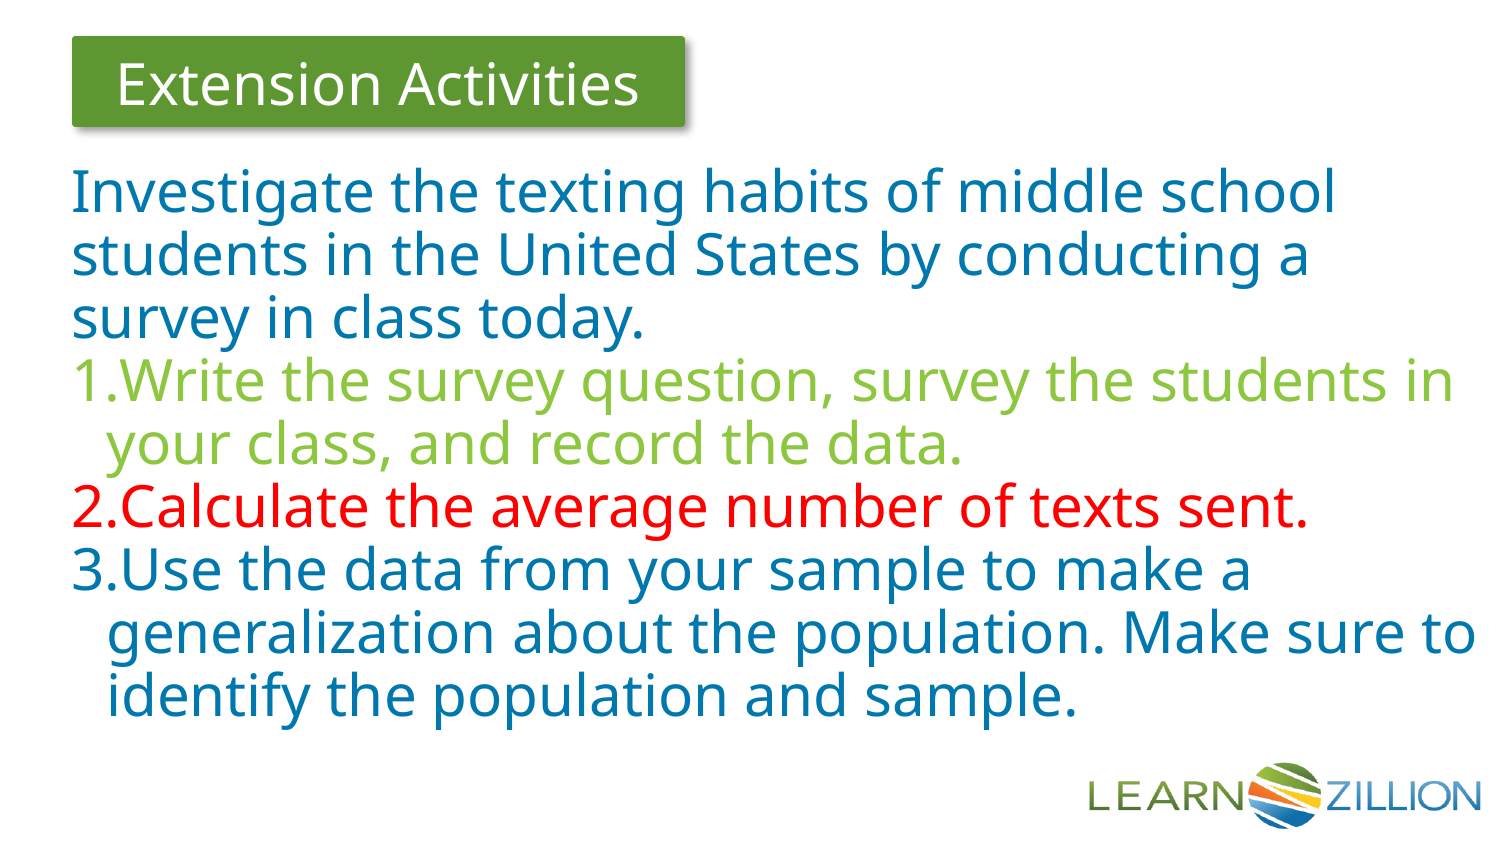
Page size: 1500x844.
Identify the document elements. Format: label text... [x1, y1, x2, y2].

text_box Investigate the texting habits of middle school students in the United States by conducting a survey in class today. Write the survey question, survey the students in your class, and record the data. Calculate the average number of texts sent. Use the data from your sample to make a generalization about the population. Make sure to identify the population and sample. [56, 155, 1500, 844]
text_box Extension Activities [74, 38, 682, 124]
